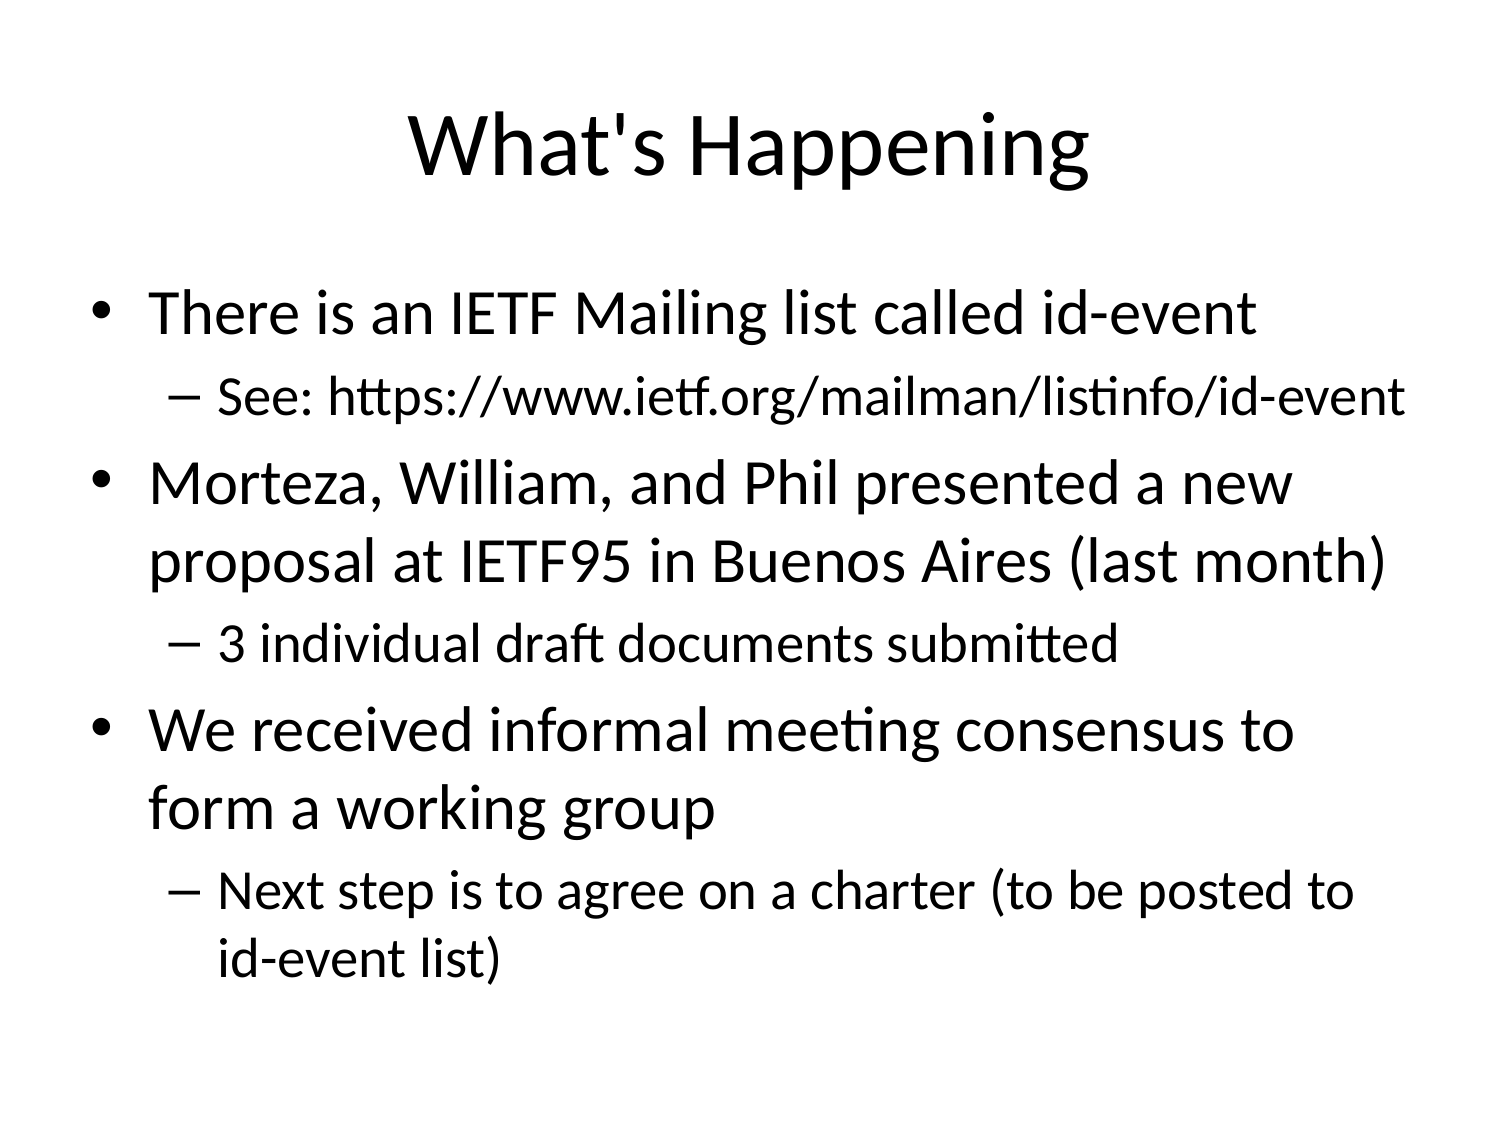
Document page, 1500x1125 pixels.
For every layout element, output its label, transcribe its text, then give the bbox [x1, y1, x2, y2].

list There is an IETF Mailing list called id-event See: https://www.ietf.org/mailman/listinfo/id-event Morteza, William, and Phil presented a new proposal at IETF95 in Buenos Aires (last month) 3 individual draft documents submitted We received informal meeting consensus to form a working group Next step is to agree on a charter (to be posted to id-event list) [75, 262, 1425, 1005]
title What's Happening [75, 45, 1425, 233]
